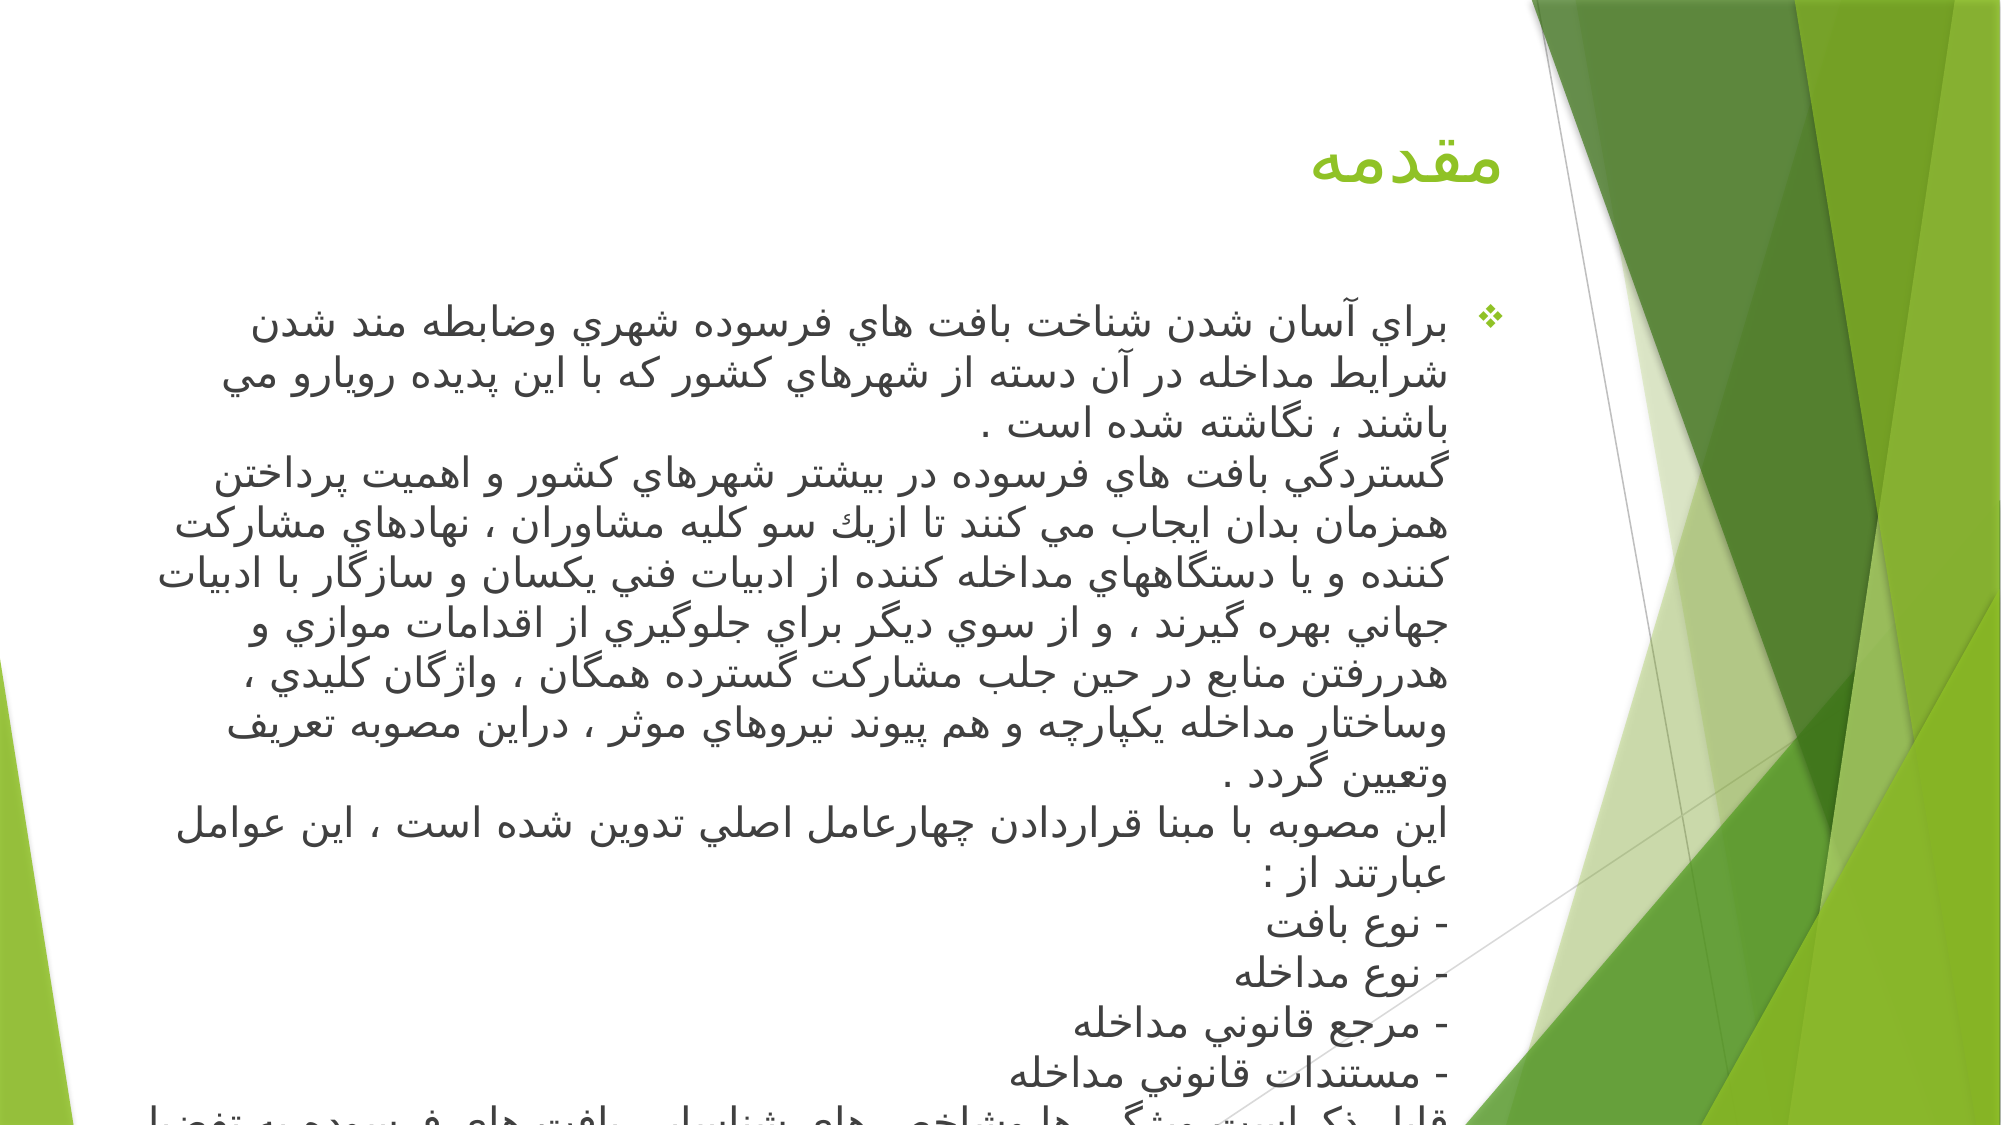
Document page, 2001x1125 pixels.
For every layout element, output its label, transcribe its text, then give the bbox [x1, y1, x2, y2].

list براي آسان شدن شناخت بافت هاي فرسوده شهري وضابطه مند شدن شرايط مداخله در آن دسته از شهرهاي كشور كه با اين پديده رويارو مي باشند ، نگاشته شده است . گستردگي بافت هاي فرسوده در بيشتر شهرهاي كشور و اهميت پرداختن همزمان بدان ايجاب مي كنند تا ازيك سو كليه مشاوران ، نهادهاي مشاركت كننده و يا دستگاههاي مداخله كننده از ادبيات فني يكسان و سازگار با ادبيات جهاني بهره گيرند ، و از سوي ديگر براي جلوگيري از اقدامات موازي و هدررفتن منابع در حين جلب مشاركت گسترده همگان ، واژگان كليدي ، وساختار مداخله يكپارچه و هم پيوند نيروهاي موثر ، دراين مصوبه تعريف وتعيين گردد . اين مصوبه با مبنا قراردادن چهارعامل اصلي تدوين شده است ، اين عوامل عبارتند از : - نوع بافت - نوع مداخله - مرجع قانوني مداخله - مستندات قانوني مداخله قابل ذكراست ويژگي ها وشاخص هاي شناسايي بافت هاي فرسوده به تفضيل در " دفترچه راهنماي شناسايي ومداخله دربافت هاي فرسوده " آمده است [111, 287, 1522, 925]
title مقدمه [111, 99, 1522, 287]
